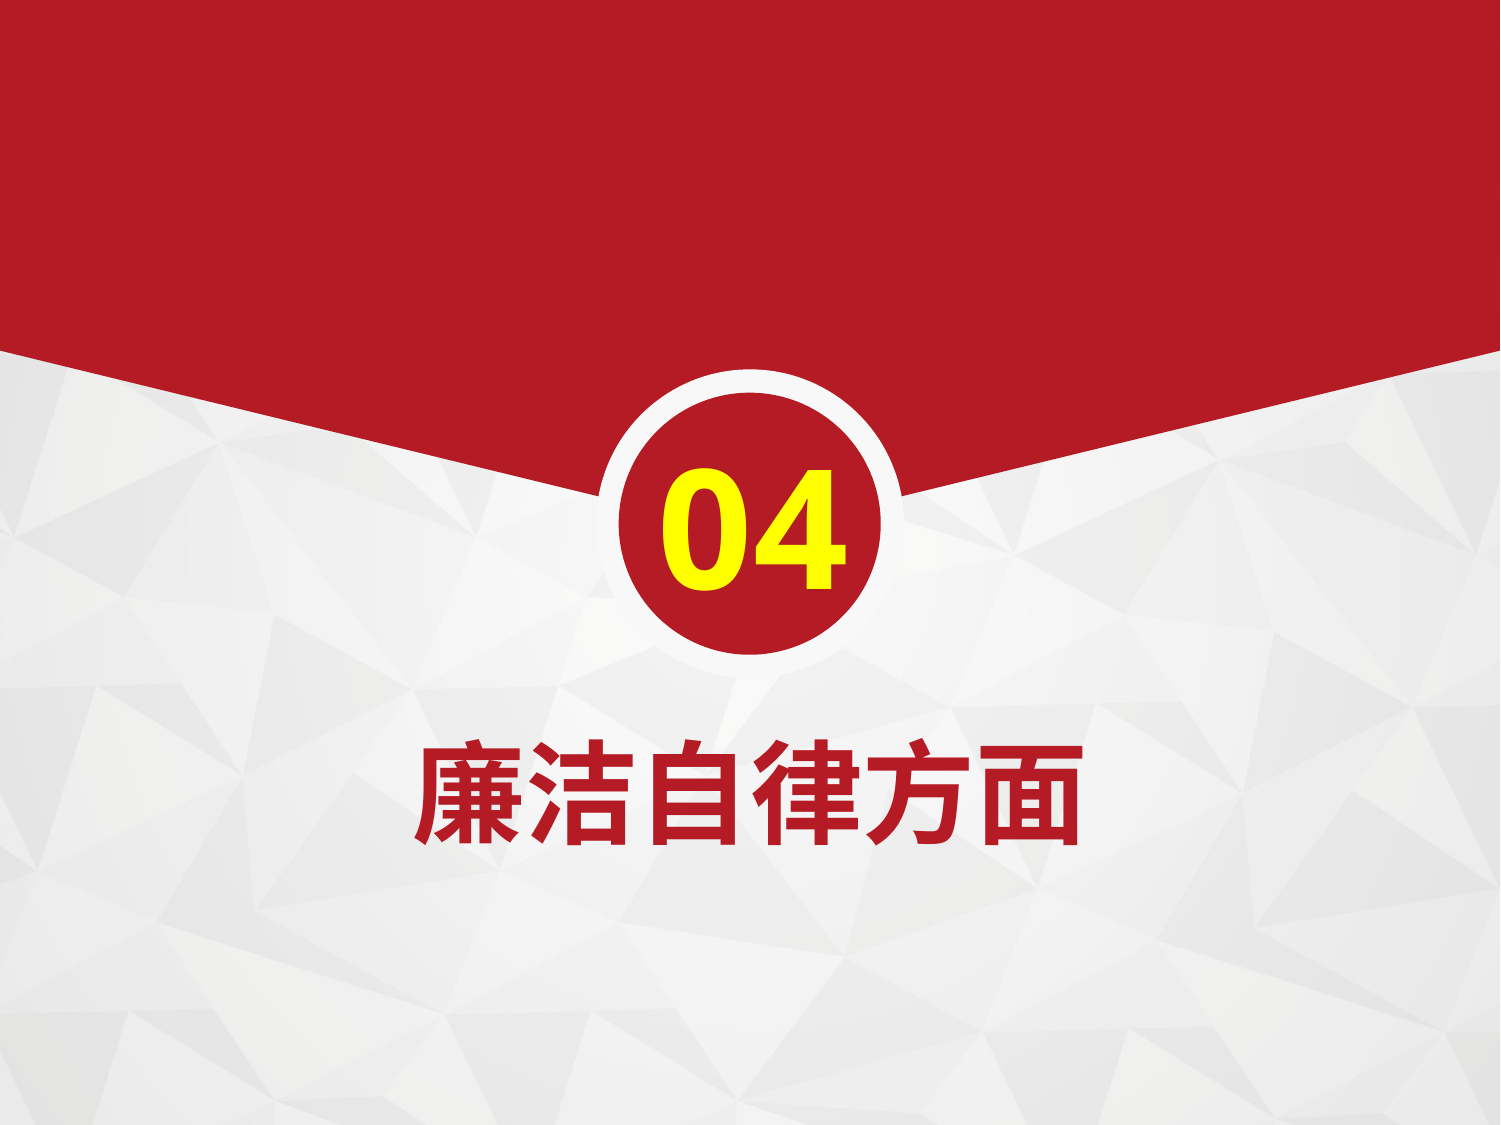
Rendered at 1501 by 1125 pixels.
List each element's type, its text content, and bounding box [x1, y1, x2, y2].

text_box 廉洁自律方面 [289, 715, 1211, 866]
text_box [0, 0, 1500, 495]
picture [0, 0, 1501, 1125]
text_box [595, 369, 905, 679]
